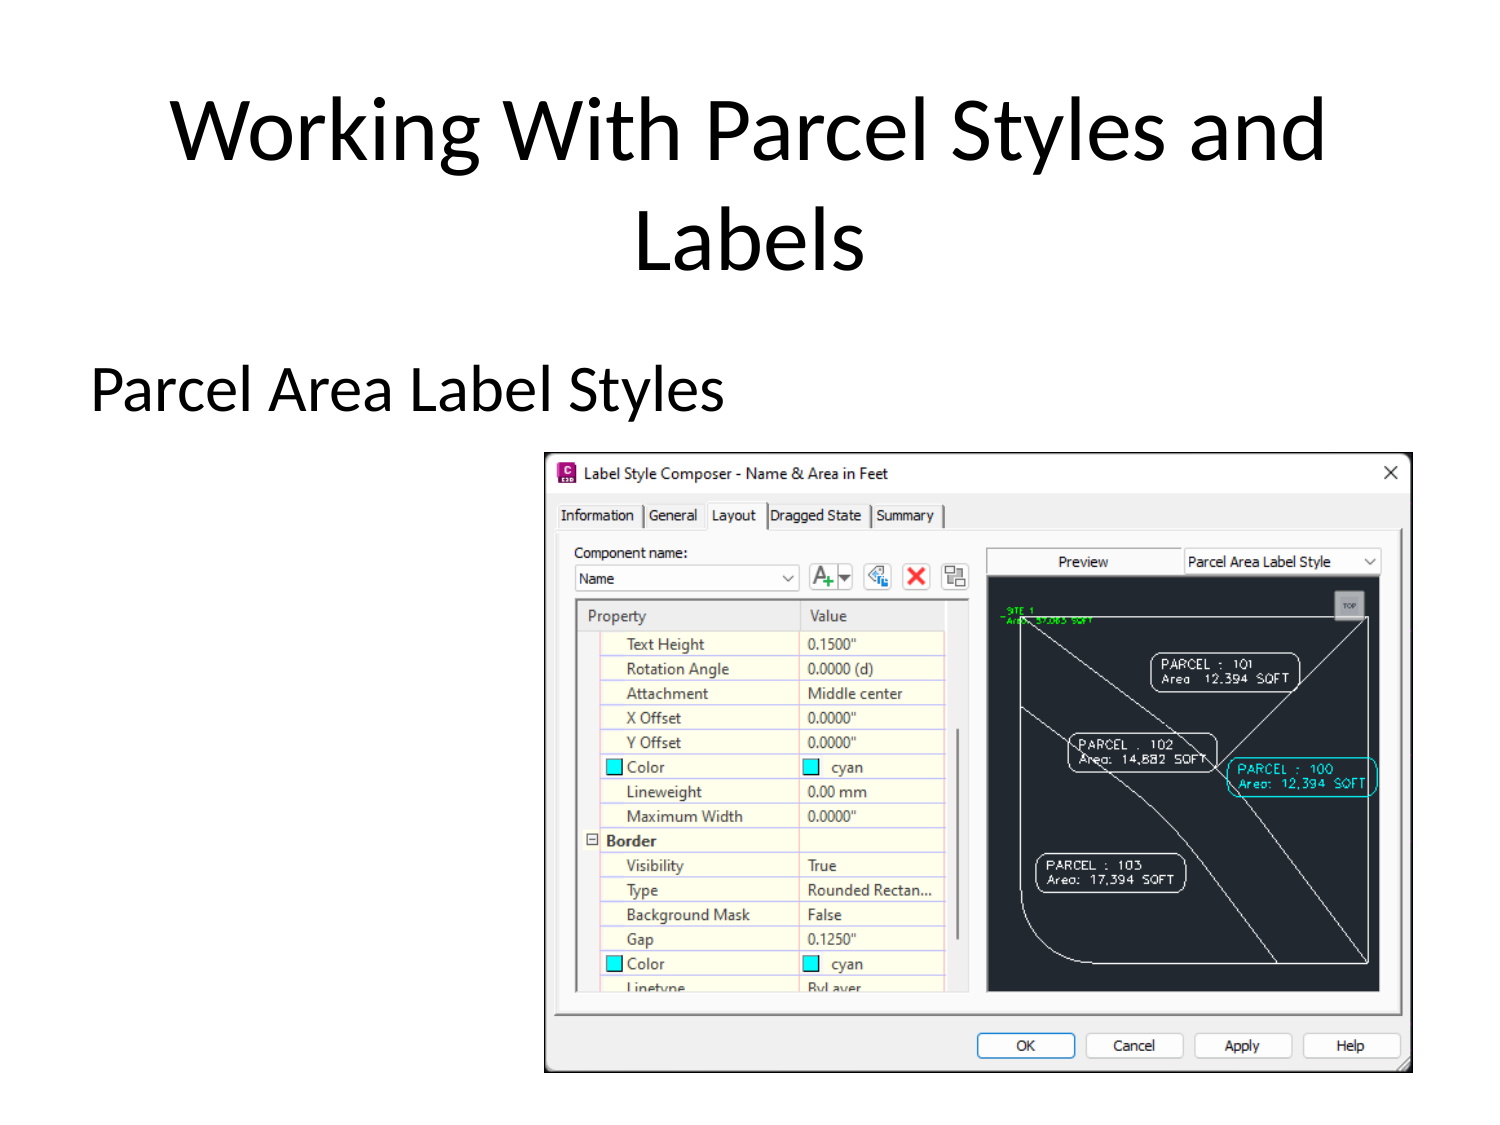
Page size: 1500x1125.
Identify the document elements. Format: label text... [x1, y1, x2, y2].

title Working With Parcel Styles and Labels [75, 45, 1425, 313]
list Parcel Area Label Styles [75, 337, 1375, 1063]
picture [544, 452, 1414, 1073]
